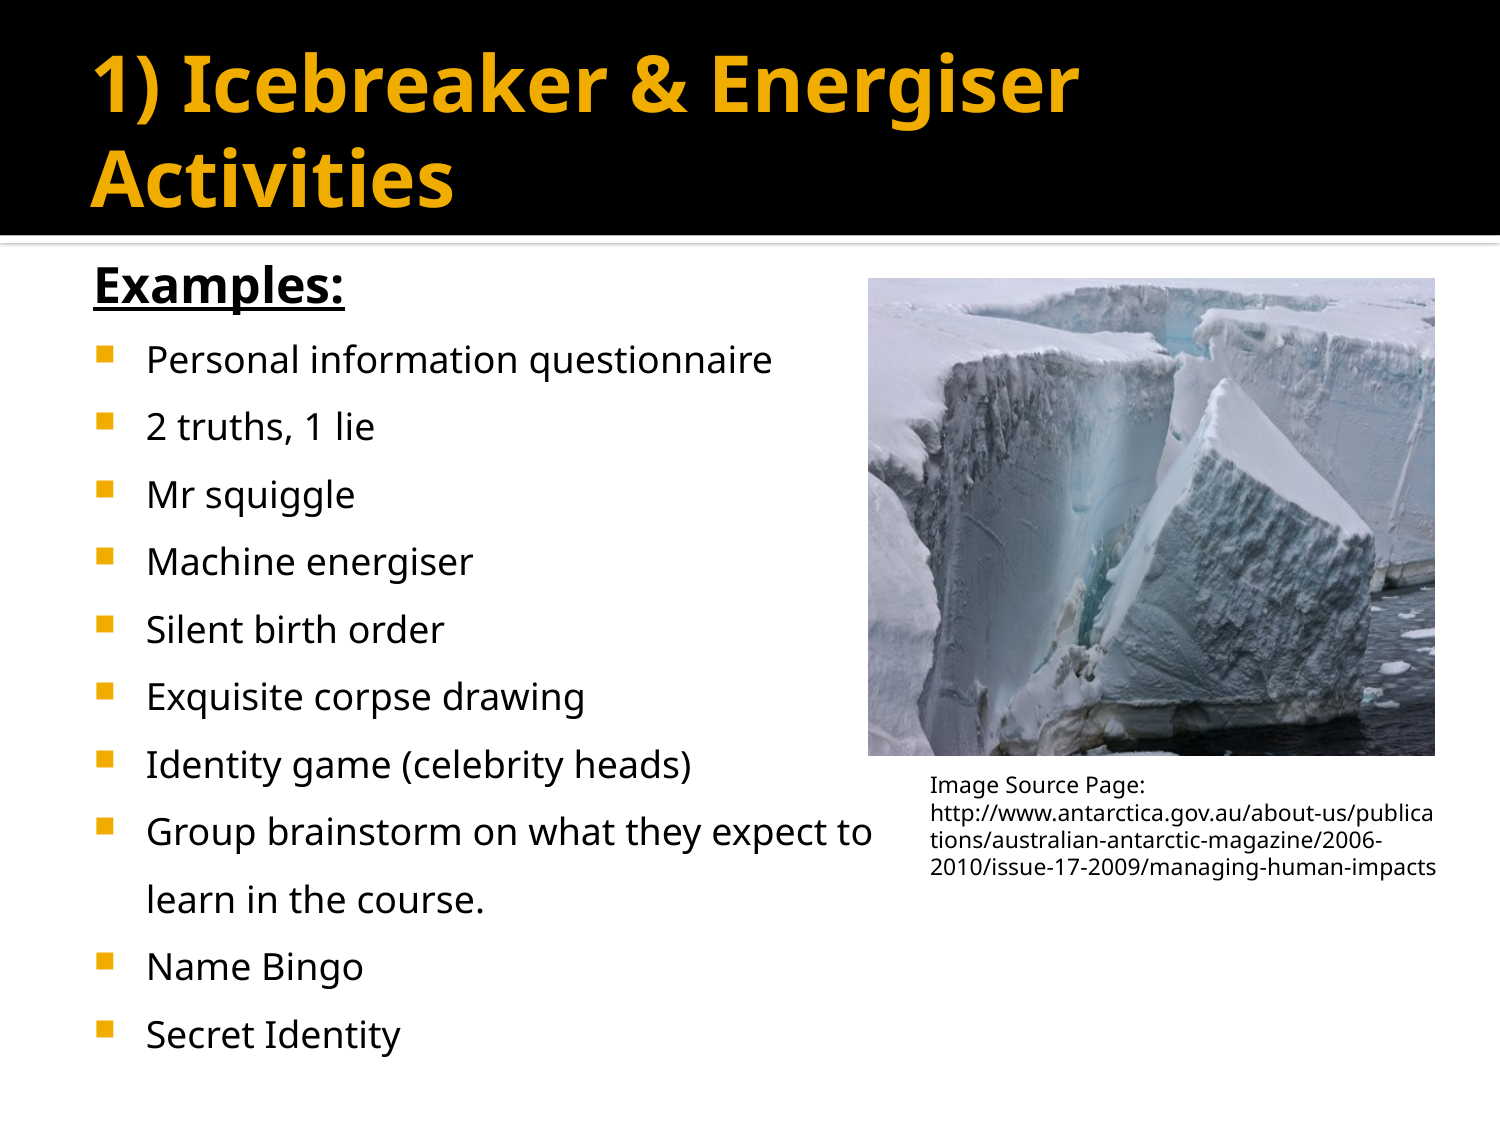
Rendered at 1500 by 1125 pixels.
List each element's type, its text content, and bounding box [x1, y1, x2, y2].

title 1) Icebreaker & Energiser Activities [75, 25, 1425, 231]
picture [868, 278, 1435, 756]
text_box Image Source Page: http://www.antarctica.gov.au/about-us/publications/australian-antarctic-magazine/2006-2010/issue-17-2009/managing-human-impacts [915, 763, 1453, 888]
list Examples: Personal information questionnaire 2 truths, 1 lie Mr squiggle Machine energiser Silent birth order Exquisite corpse drawing Identity game (celebrity heads) Group brainstorm on what they expect to learn in the course. Name Bingo Secret Identity [64, 208, 894, 1071]
